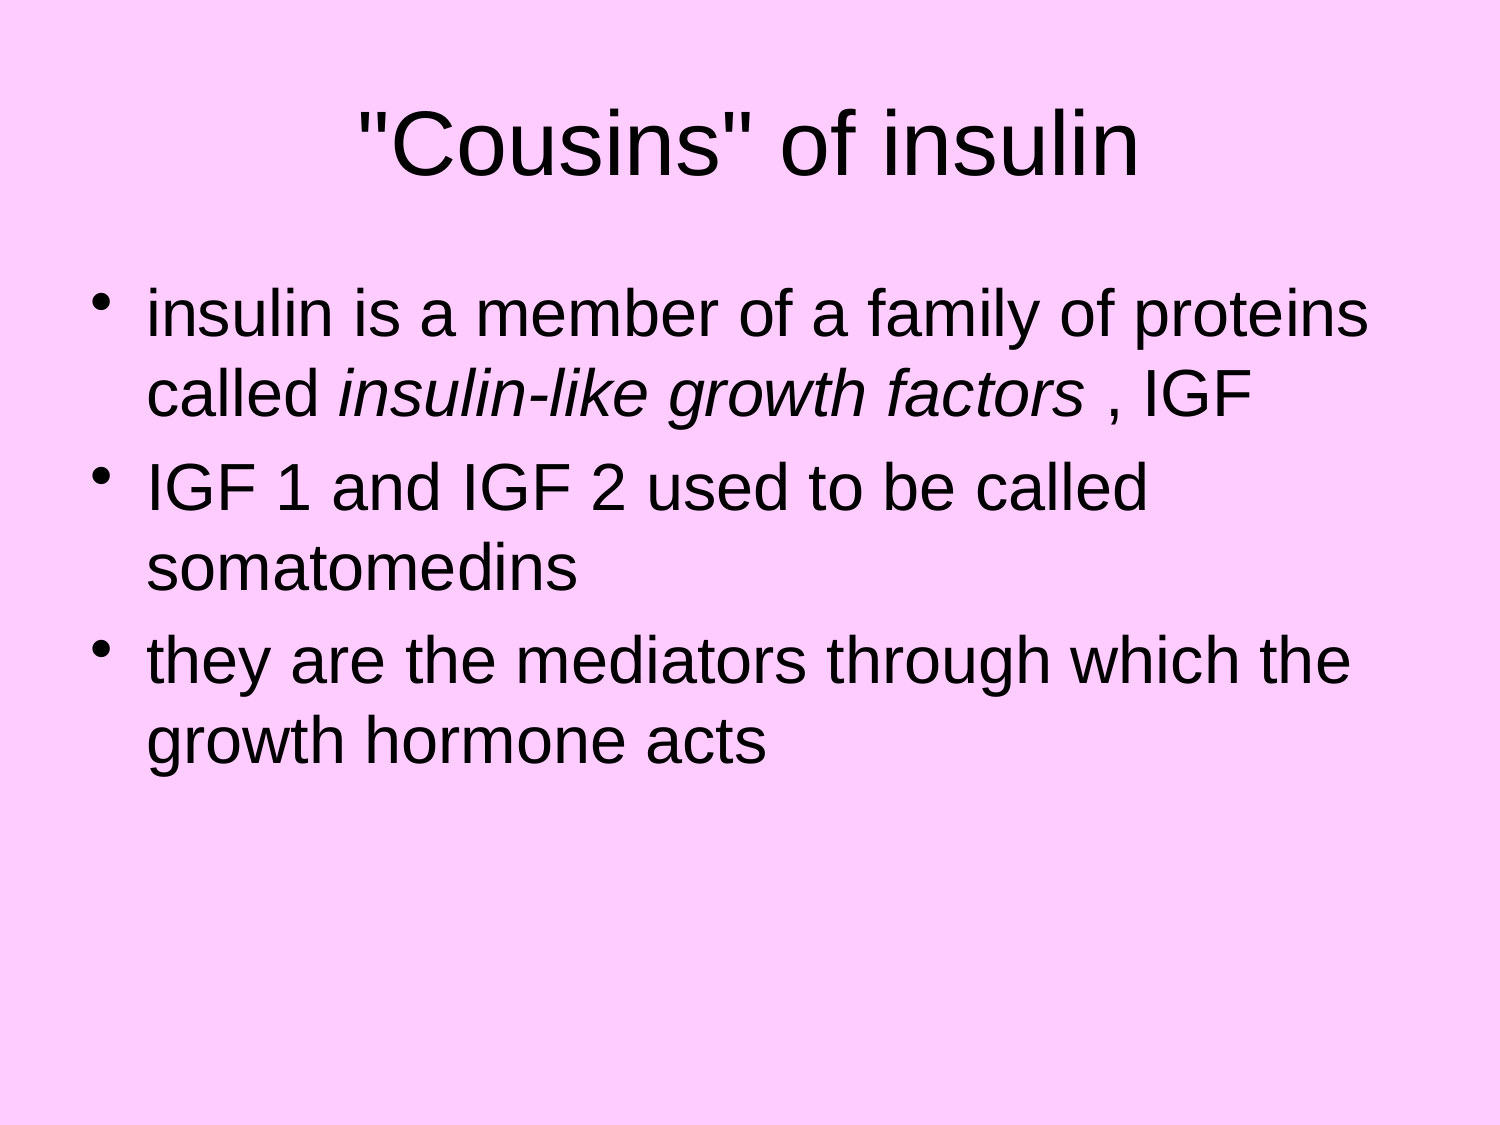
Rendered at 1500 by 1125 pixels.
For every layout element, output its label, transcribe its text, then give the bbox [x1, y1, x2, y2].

title "Cousins" of insulin [75, 45, 1425, 233]
list insulin is a member of a family of proteins called insulin-like growth factors , IGF IGF 1 and IGF 2 used to be called somatomedins they are the mediators through which the growth hormone acts [75, 262, 1425, 1005]
